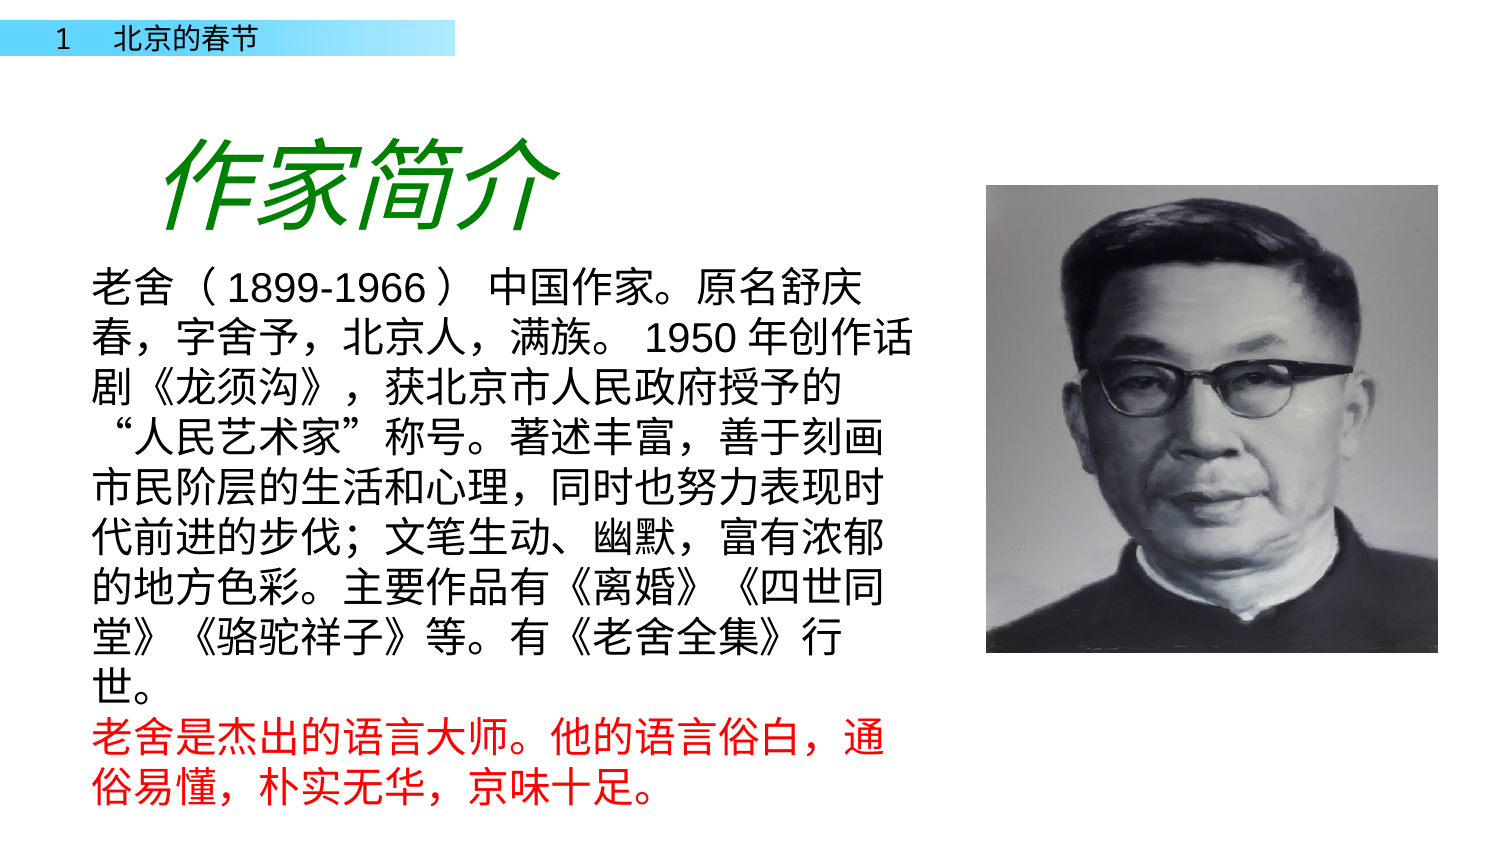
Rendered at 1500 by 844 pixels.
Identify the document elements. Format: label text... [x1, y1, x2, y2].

picture [985, 185, 1438, 653]
text_box 老舍（1899-1966） 中国作家。原名舒庆春，字舍予，北京人，满族。1950年创作话剧《龙须沟》，获北京市人民政府授予的“人民艺术家”称号。著述丰富，善于刻画市民阶层的生活和心理，同时也努力表现时代前进的步伐；文笔生动、幽默，富有浓郁的地方色彩。主要作品有《离婚》《四世同堂》《骆驼祥子》等。有《老舍全集》行世。 老舍是杰出的语言大师。他的语言俗白，通俗易懂，朴实无华，京味十足。 [76, 253, 940, 819]
text_box 作家简介 [135, 114, 585, 250]
